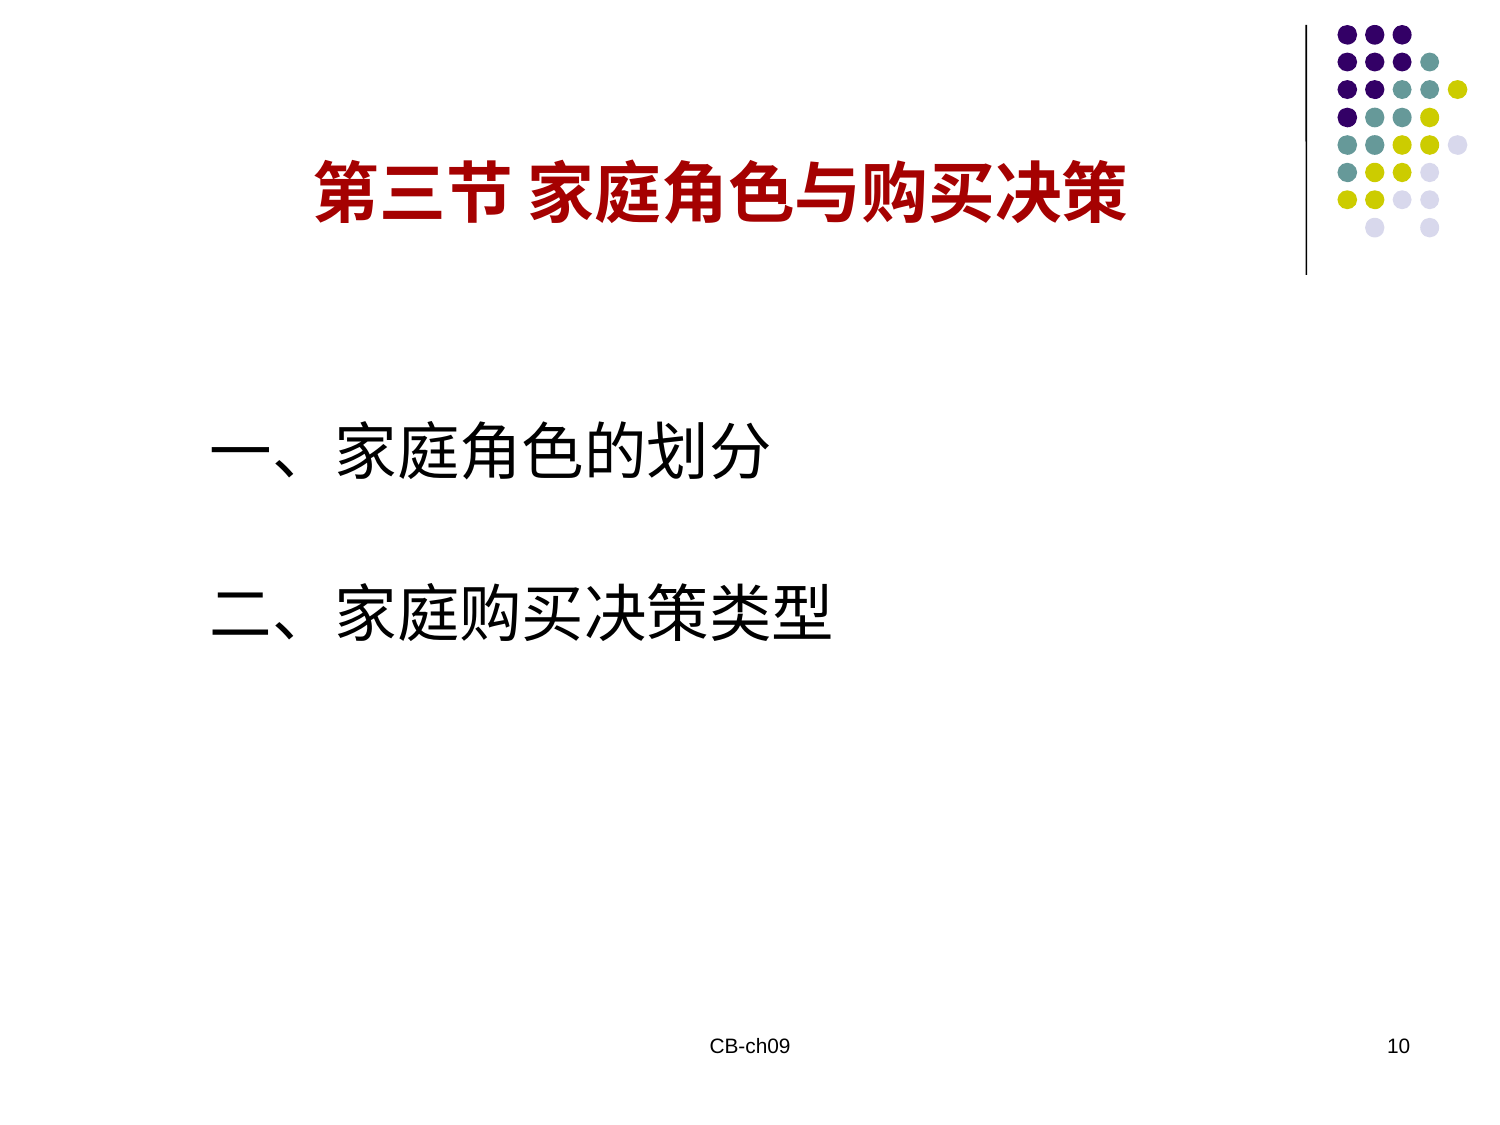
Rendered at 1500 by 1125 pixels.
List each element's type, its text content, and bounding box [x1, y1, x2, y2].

text_box 第三节 家庭角色与购买决策 [297, 135, 1144, 239]
slide_number 10 [1074, 1024, 1426, 1101]
text_box 一、家庭角色的划分 二、家庭购买决策类型 [194, 329, 945, 717]
footer CB-ch09 [512, 1024, 988, 1101]
